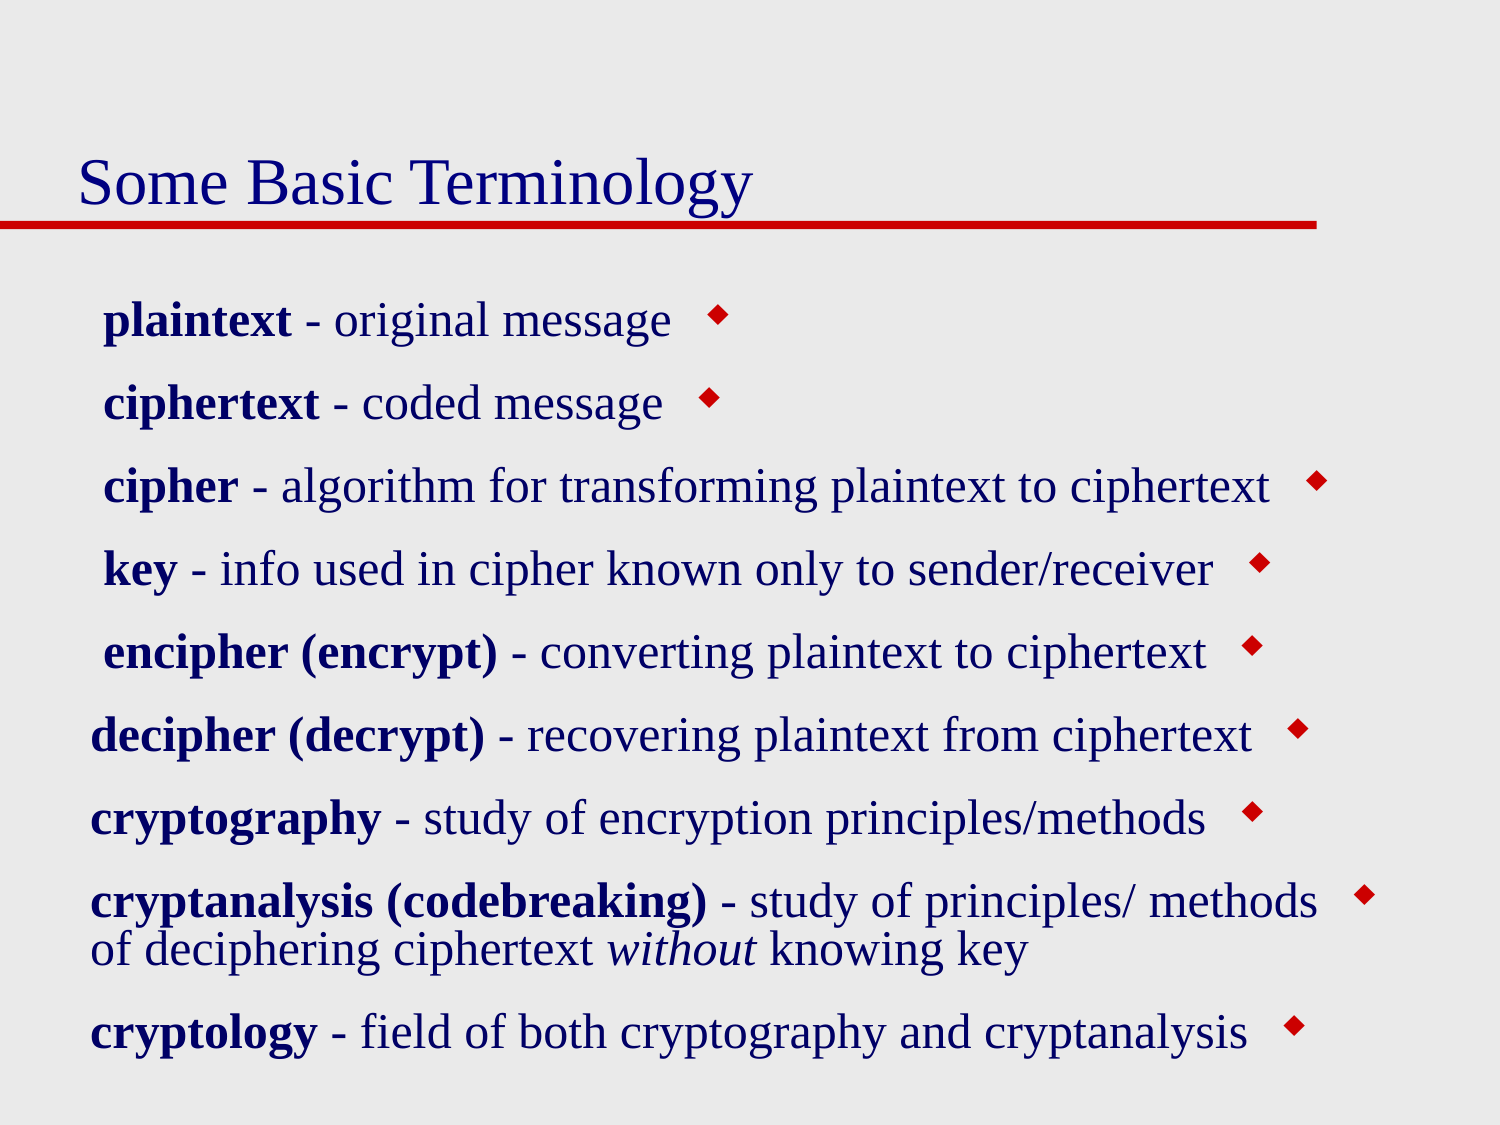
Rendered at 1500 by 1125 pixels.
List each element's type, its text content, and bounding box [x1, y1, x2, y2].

list plaintext - original message ciphertext - coded message cipher - algorithm for transforming plaintext to ciphertext key - info used in cipher known only to sender/receiver encipher (encrypt) - converting plaintext to ciphertext decipher (decrypt) - recovering plaintext from ciphertext cryptography - study of encryption principles/methods cryptanalysis (codebreaking) - study of principles/ methods of deciphering ciphertext without knowing key cryptology - field of both cryptography and cryptanalysis [74, 290, 1426, 1076]
title Some Basic Terminology [62, 43, 1338, 226]
